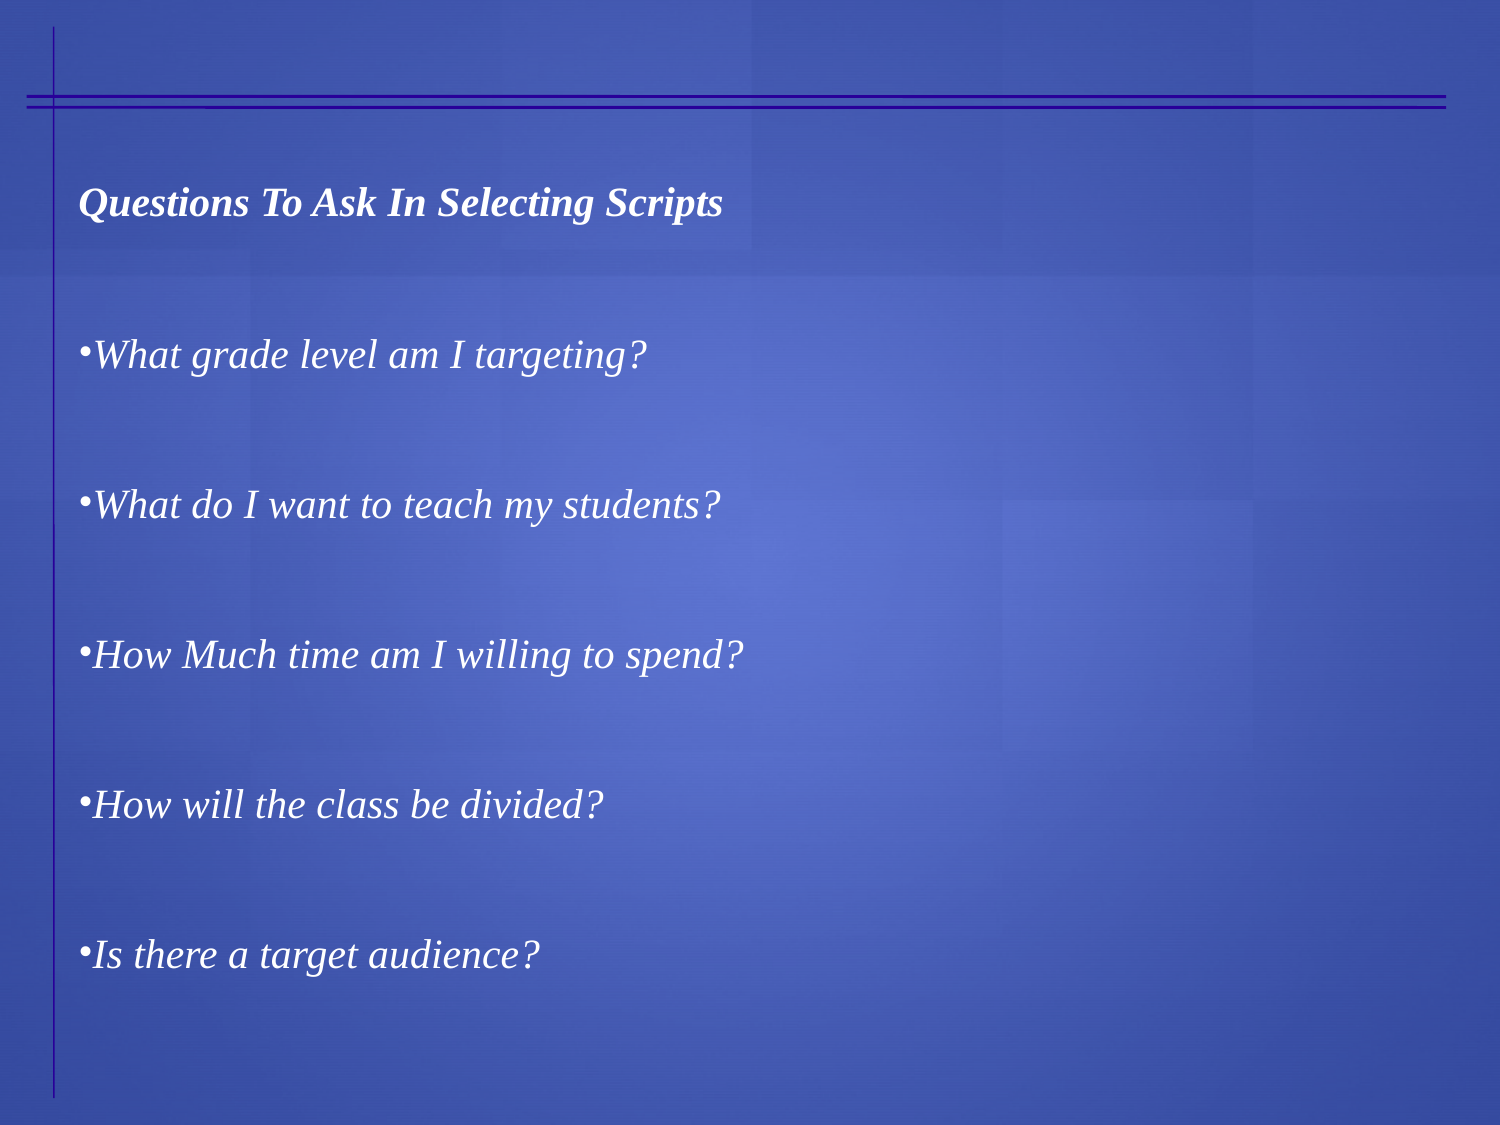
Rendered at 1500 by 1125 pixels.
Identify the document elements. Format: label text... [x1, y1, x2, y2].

text_box Questions To Ask In Selecting Scripts What grade level am I targeting? What do I want to teach my students? How Much time am I willing to spend? How will the class be divided? Is there a target audience? [64, 170, 1395, 904]
